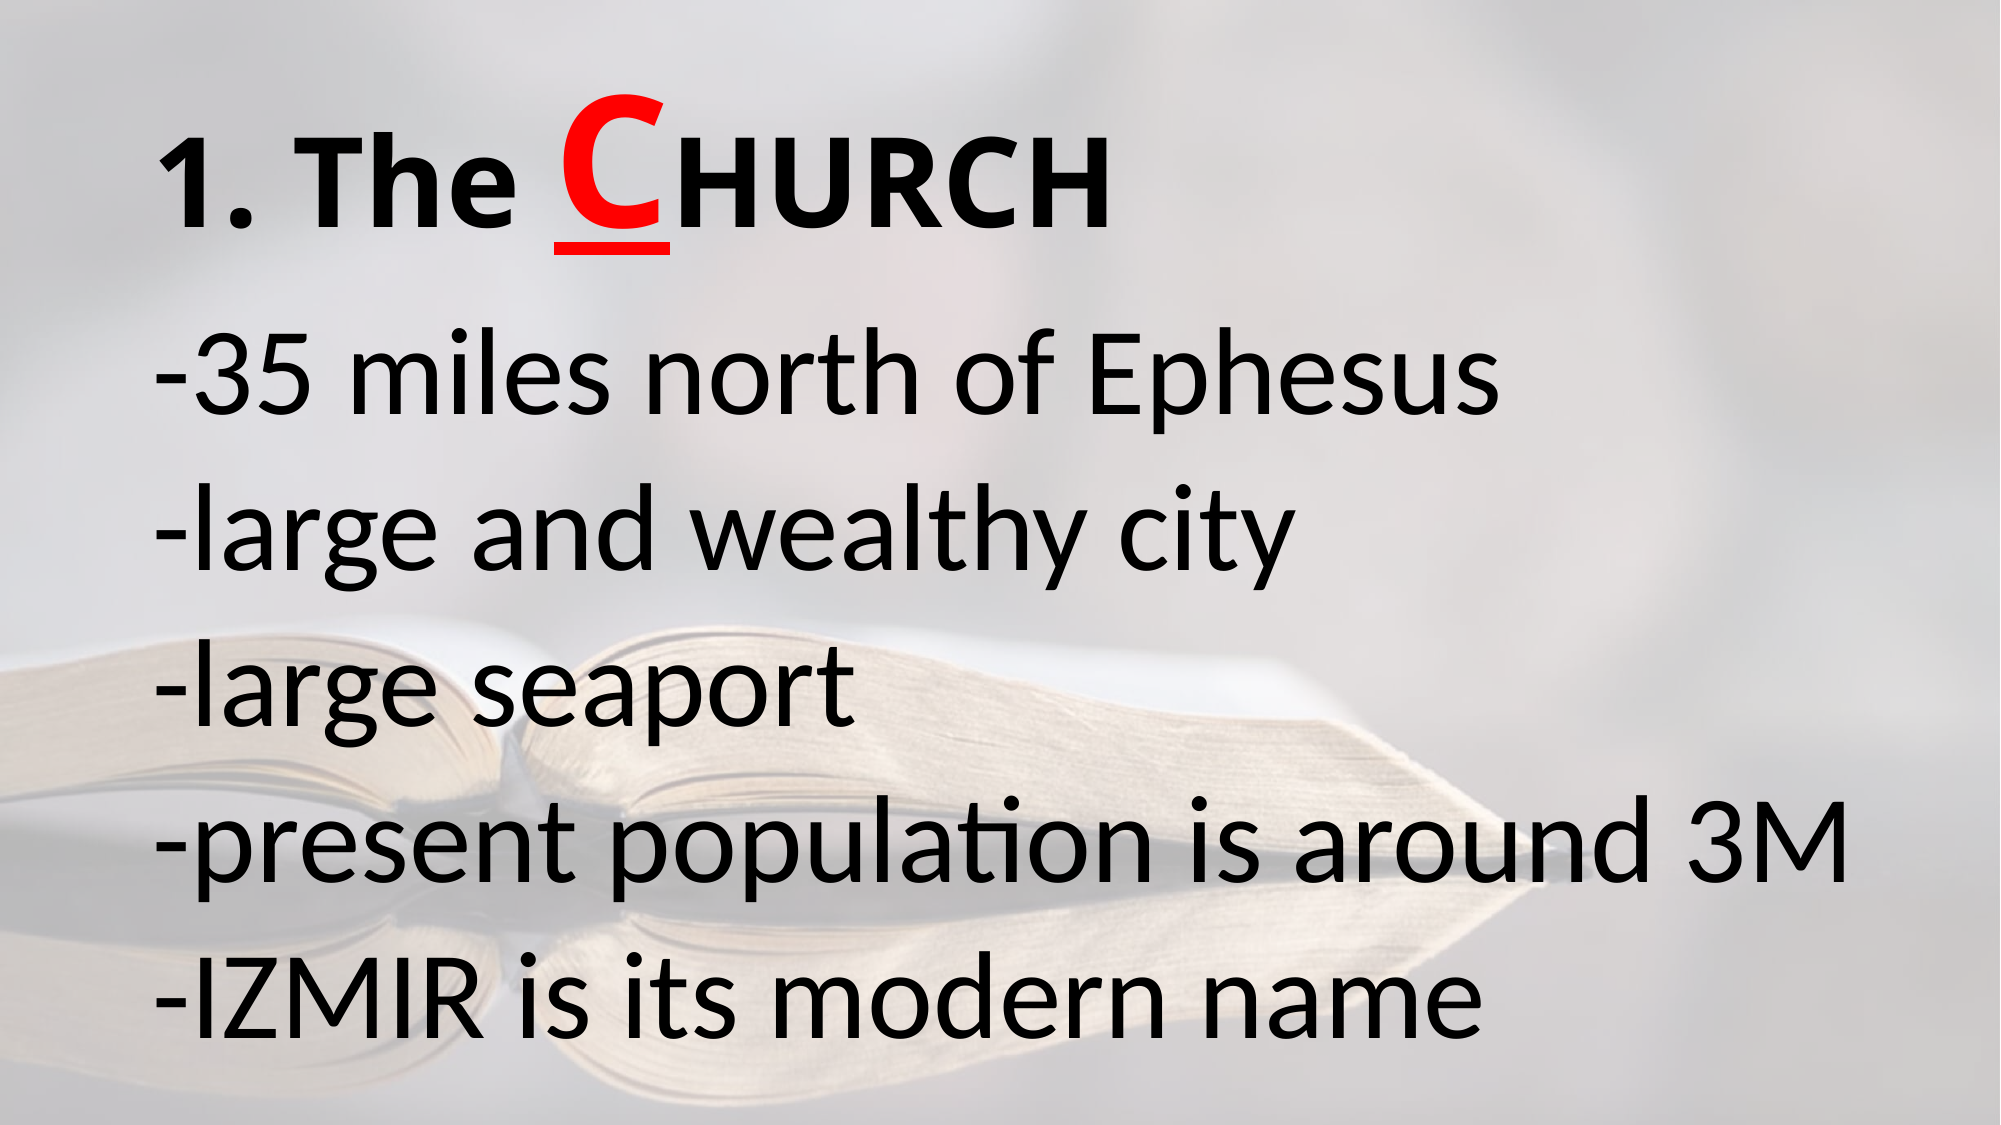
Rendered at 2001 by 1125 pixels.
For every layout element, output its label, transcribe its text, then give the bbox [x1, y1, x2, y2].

list -35 miles north of Ephesus -large and wealthy city -large seaport -present population is around 3M -IZMIR is its modern name [137, 299, 1975, 1100]
title 1. The CHURCH [137, 59, 1863, 278]
